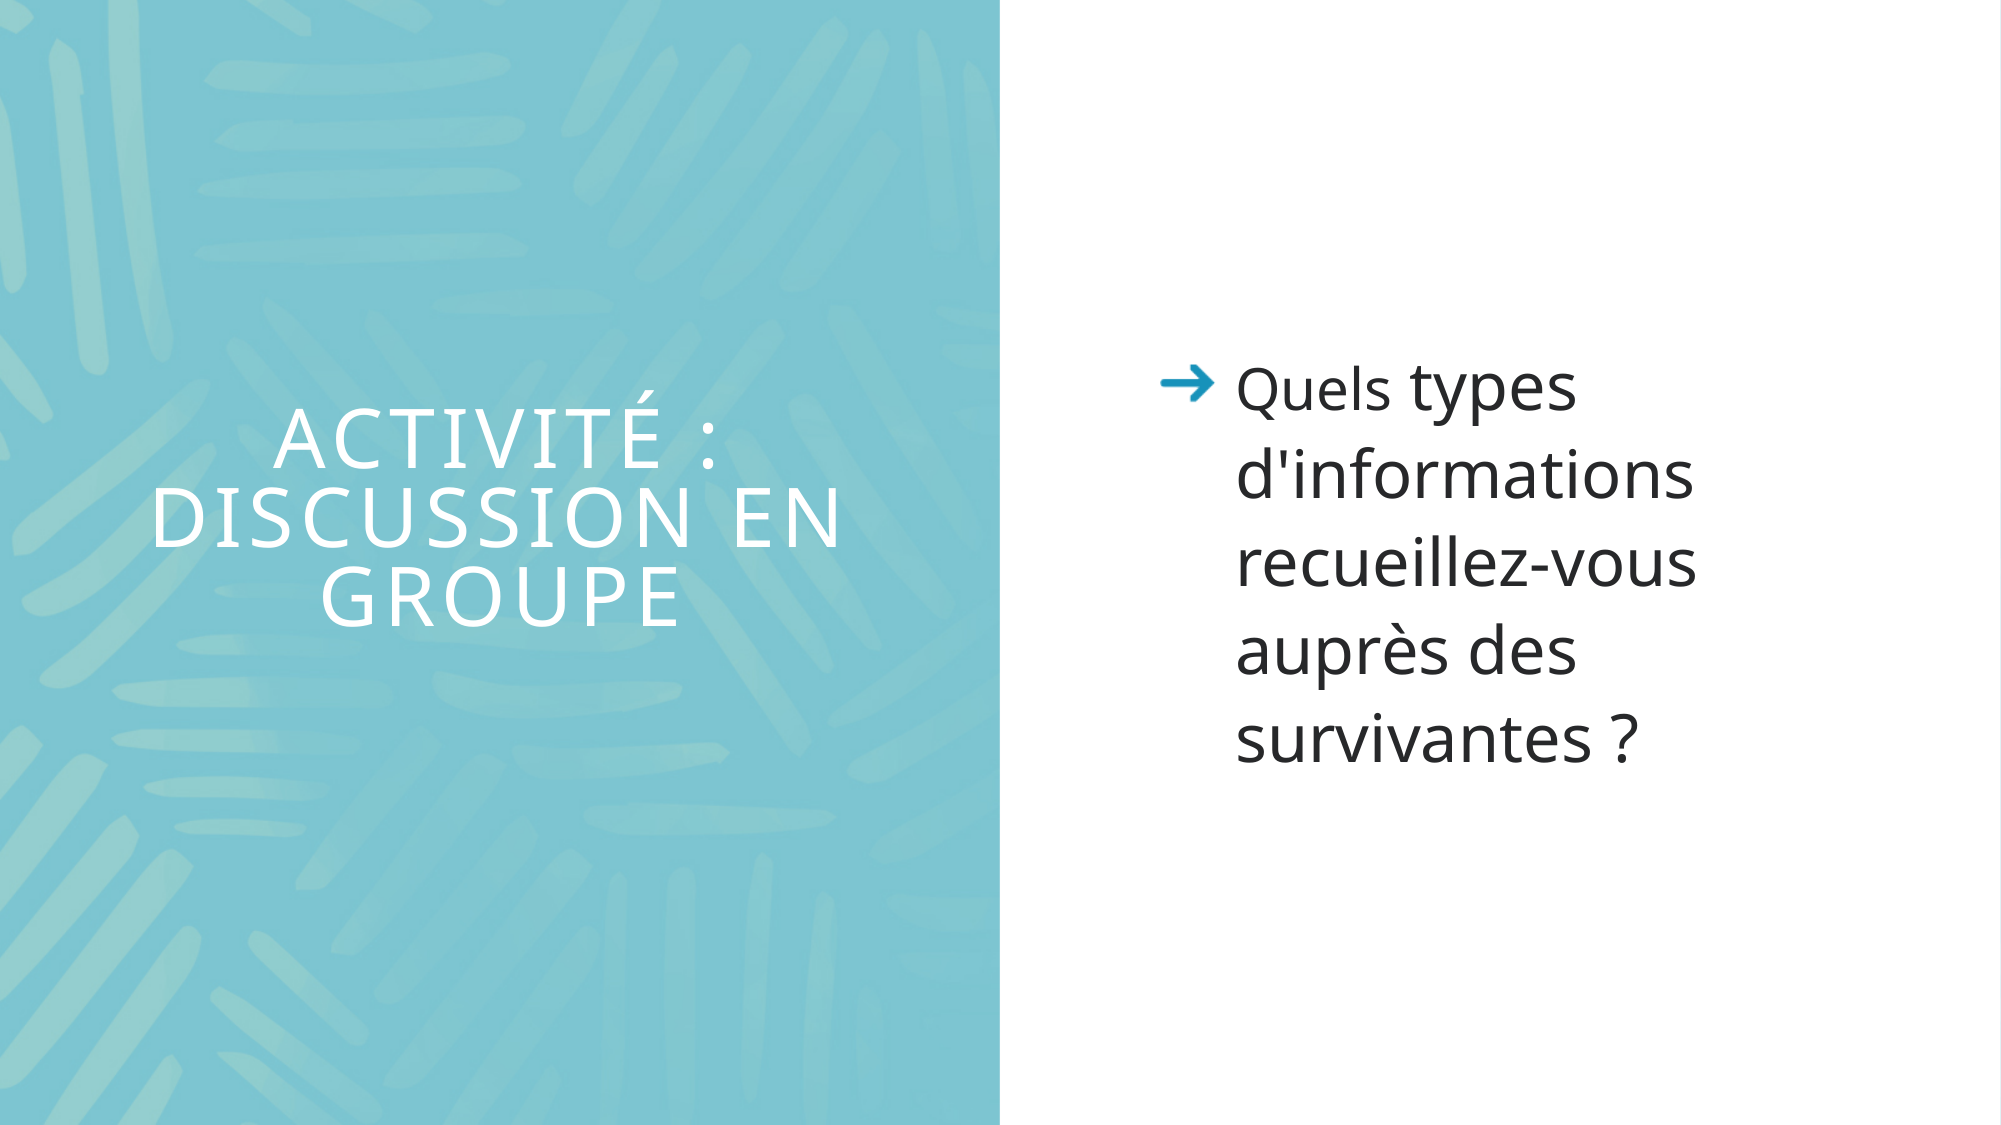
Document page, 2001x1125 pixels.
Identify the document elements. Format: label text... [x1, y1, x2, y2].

list Quels types d'informations recueillez-vous auprès des survivantes ? [1152, 140, 1888, 971]
title Activité : Discussion en groupe [108, 396, 892, 651]
picture [0, 0, 2001, 1125]
